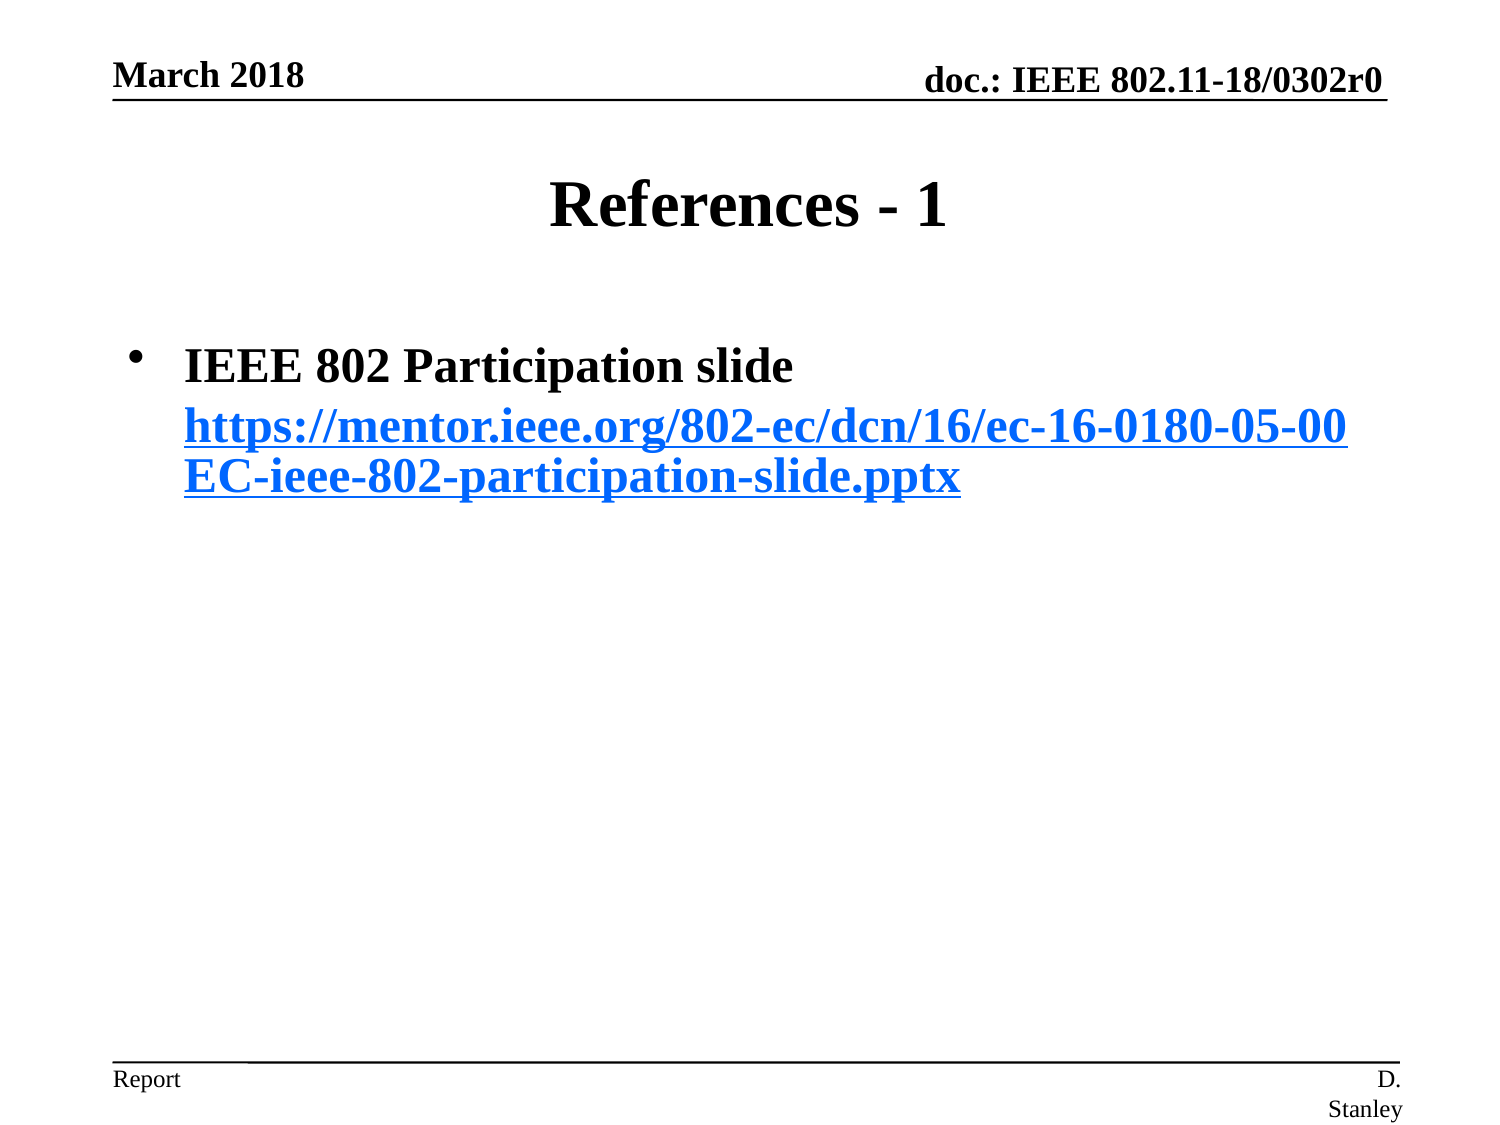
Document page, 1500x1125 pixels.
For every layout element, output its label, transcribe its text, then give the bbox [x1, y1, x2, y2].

footer D. Stanley, HP Enterprise [1324, 1061, 1402, 1093]
title References - 1 [112, 112, 1388, 288]
list IEEE 802 Participation slide https://mentor.ieee.org/802-ec/dcn/16/ec-16-0180-05-00EC-ieee-802-participation-slide.pptx [112, 324, 1388, 1001]
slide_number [112, 49, 401, 96]
